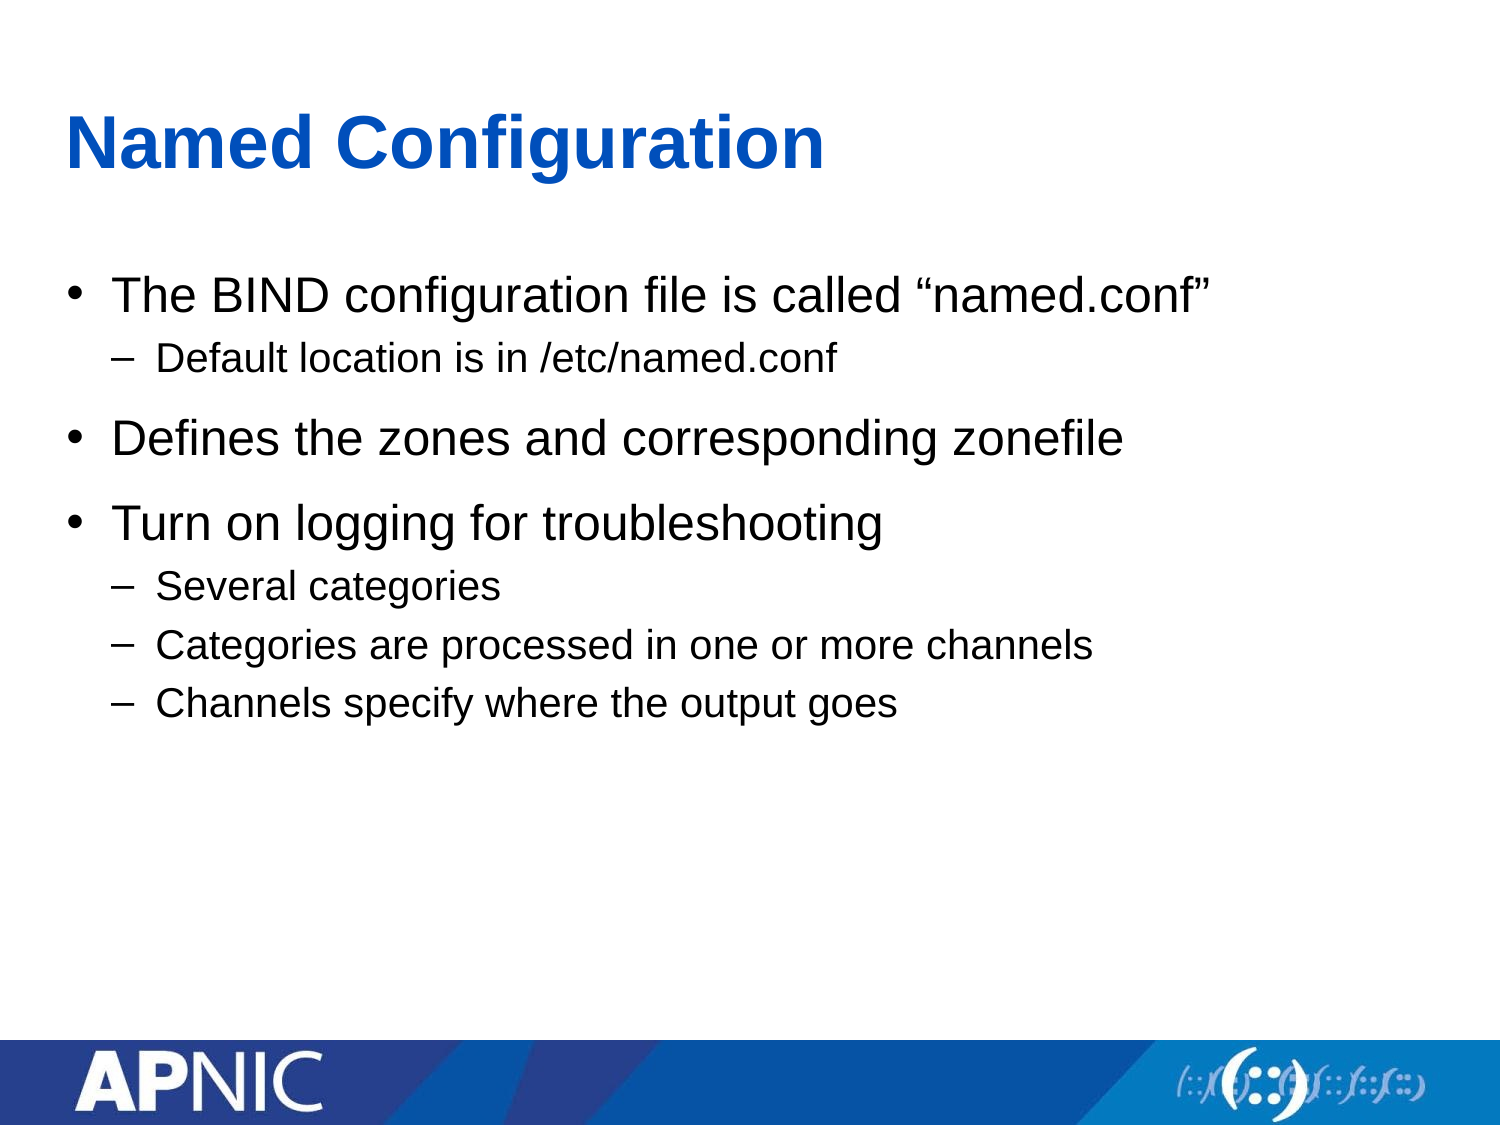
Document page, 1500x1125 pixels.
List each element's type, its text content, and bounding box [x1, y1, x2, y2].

picture [0, 1040, 1500, 1125]
list The BIND configuration file is called “named.conf” Default location is in /etc/named.conf Defines the zones and corresponding zonefile Turn on logging for troubleshooting Several categories Categories are processed in one or more channels Channels specify where the output goes [66, 262, 1437, 1012]
title Named Configuration [64, 45, 1436, 233]
